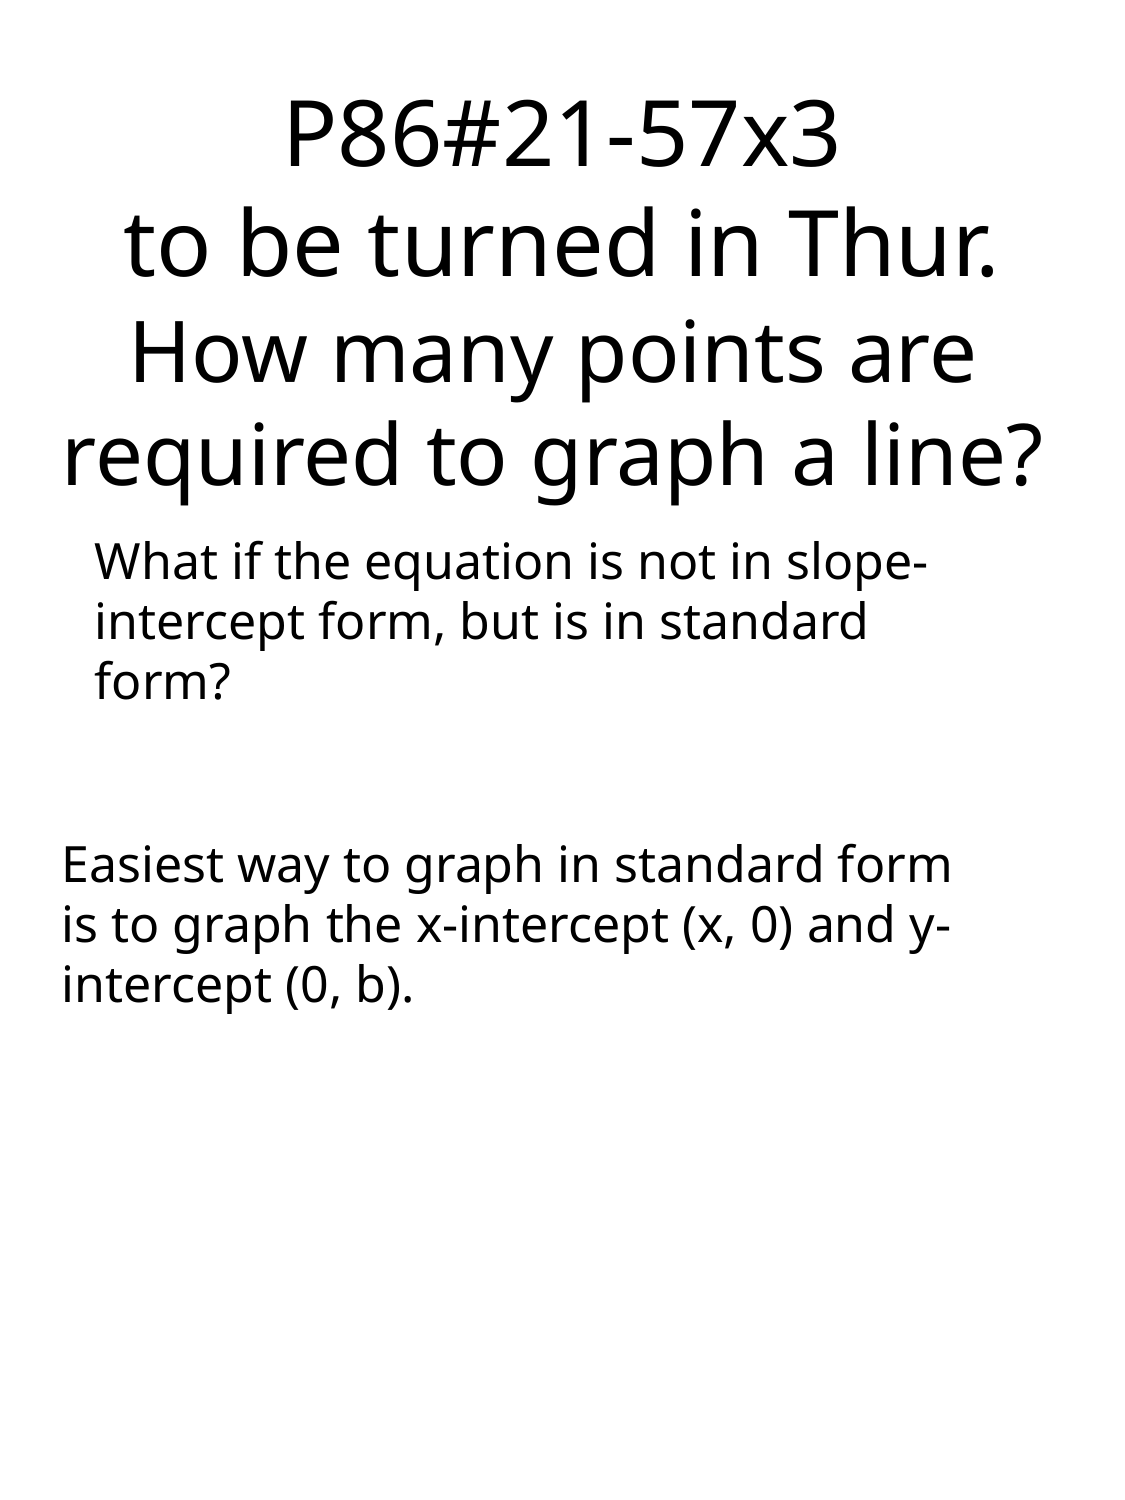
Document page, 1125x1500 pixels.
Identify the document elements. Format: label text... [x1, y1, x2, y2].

title P86#21-57x3 to be turned in Thur. [56, 60, 1069, 310]
text_box How many points are required to graph a line? [46, 275, 1060, 525]
text_box What if the equation is not in slope-intercept form, but is in standard form? [80, 521, 1027, 717]
text_box Easiest way to graph in standard form is to graph the x-intercept (x, 0) and y-intercept (0, b). [46, 824, 988, 1020]
